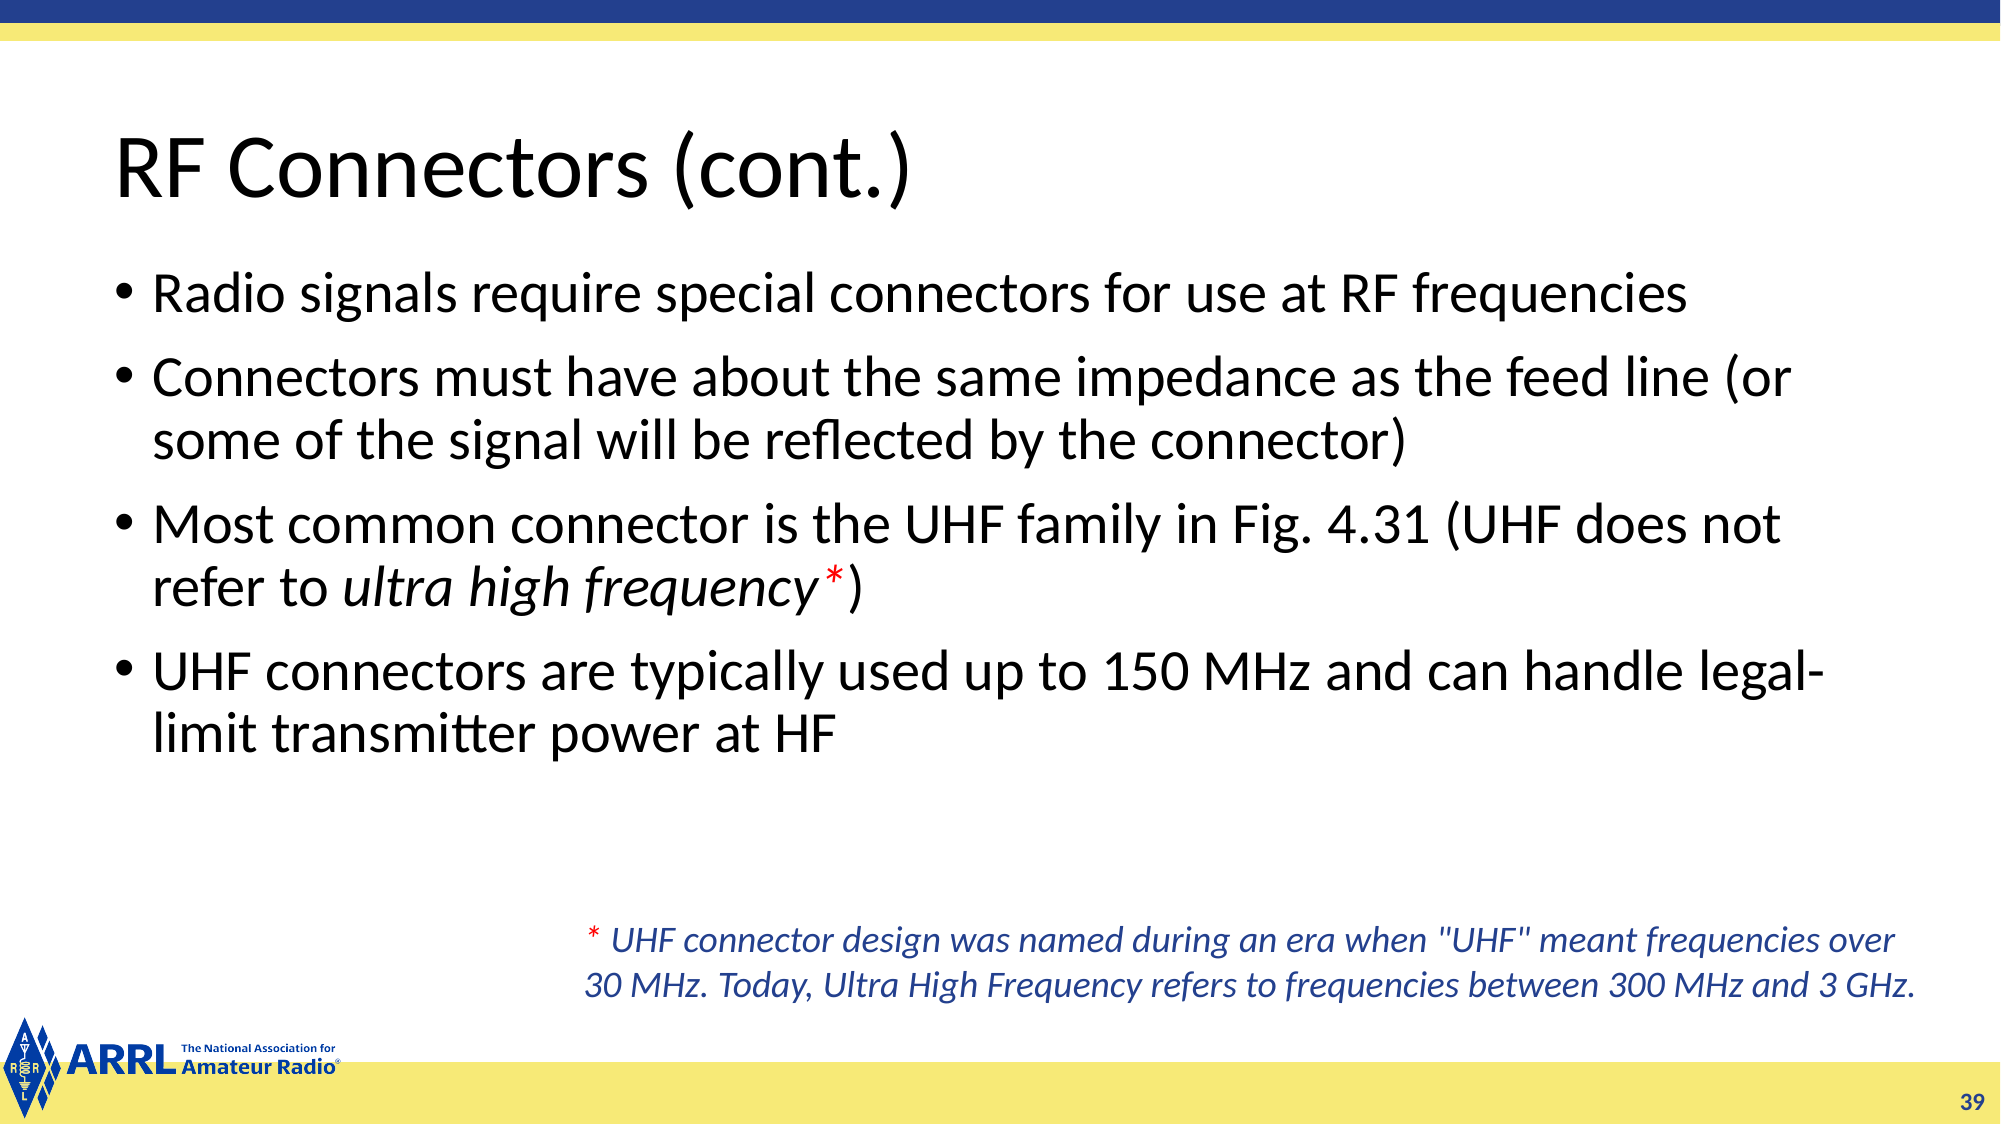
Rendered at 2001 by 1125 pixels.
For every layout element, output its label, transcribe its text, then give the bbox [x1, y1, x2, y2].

picture [1, 1015, 342, 1121]
text_box * UHF connector design was named during an era when "UHF" meant frequencies over 30 MHz. Today, Ultra High Frequency refers to frequencies between 300 MHz and 3 GHz. [568, 907, 1952, 1013]
title RF Connectors (cont.) [99, 111, 1900, 254]
list Radio signals require special connectors for use at RF frequencies Connectors must have about the same impedance as the feed line (or some of the signal will be reflected by the connector) Most common connector is the UHF family in Fig. 4.31 (UHF does not refer to ultra high frequency*) UHF connectors are typically used up to 150 MHz and can handle legal-limit transmitter power at HF [99, 254, 1900, 796]
